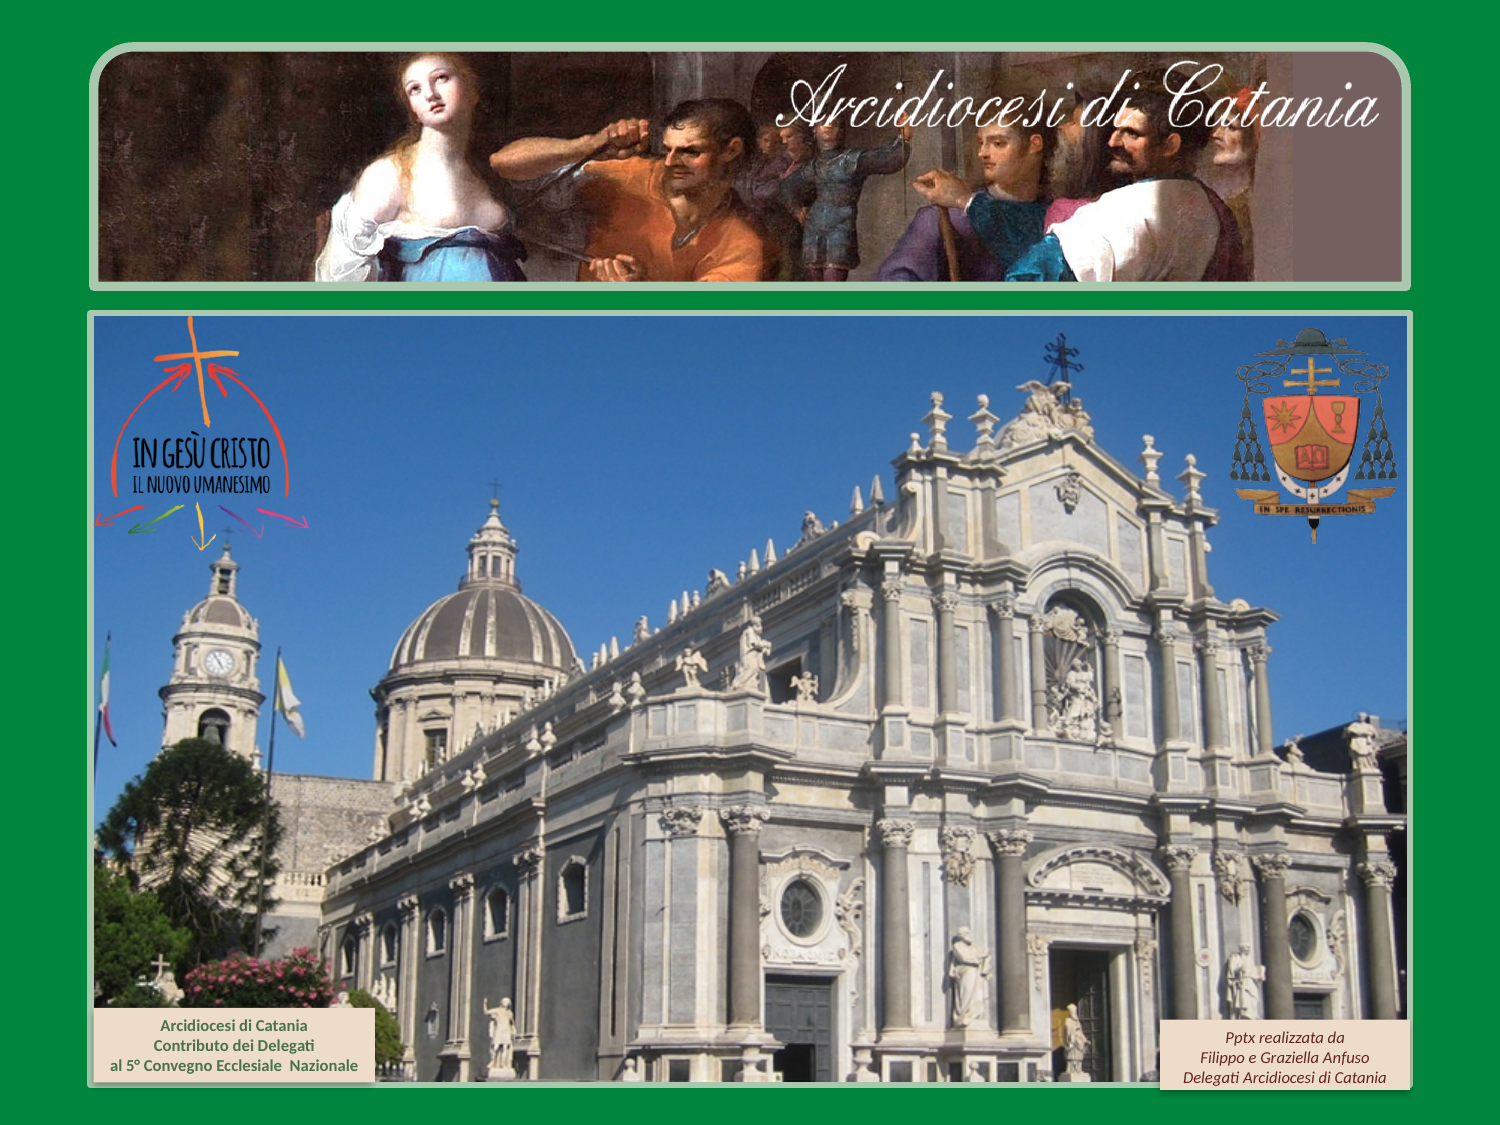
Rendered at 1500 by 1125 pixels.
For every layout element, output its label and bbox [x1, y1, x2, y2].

picture [93, 316, 1407, 1083]
picture [93, 46, 1407, 287]
